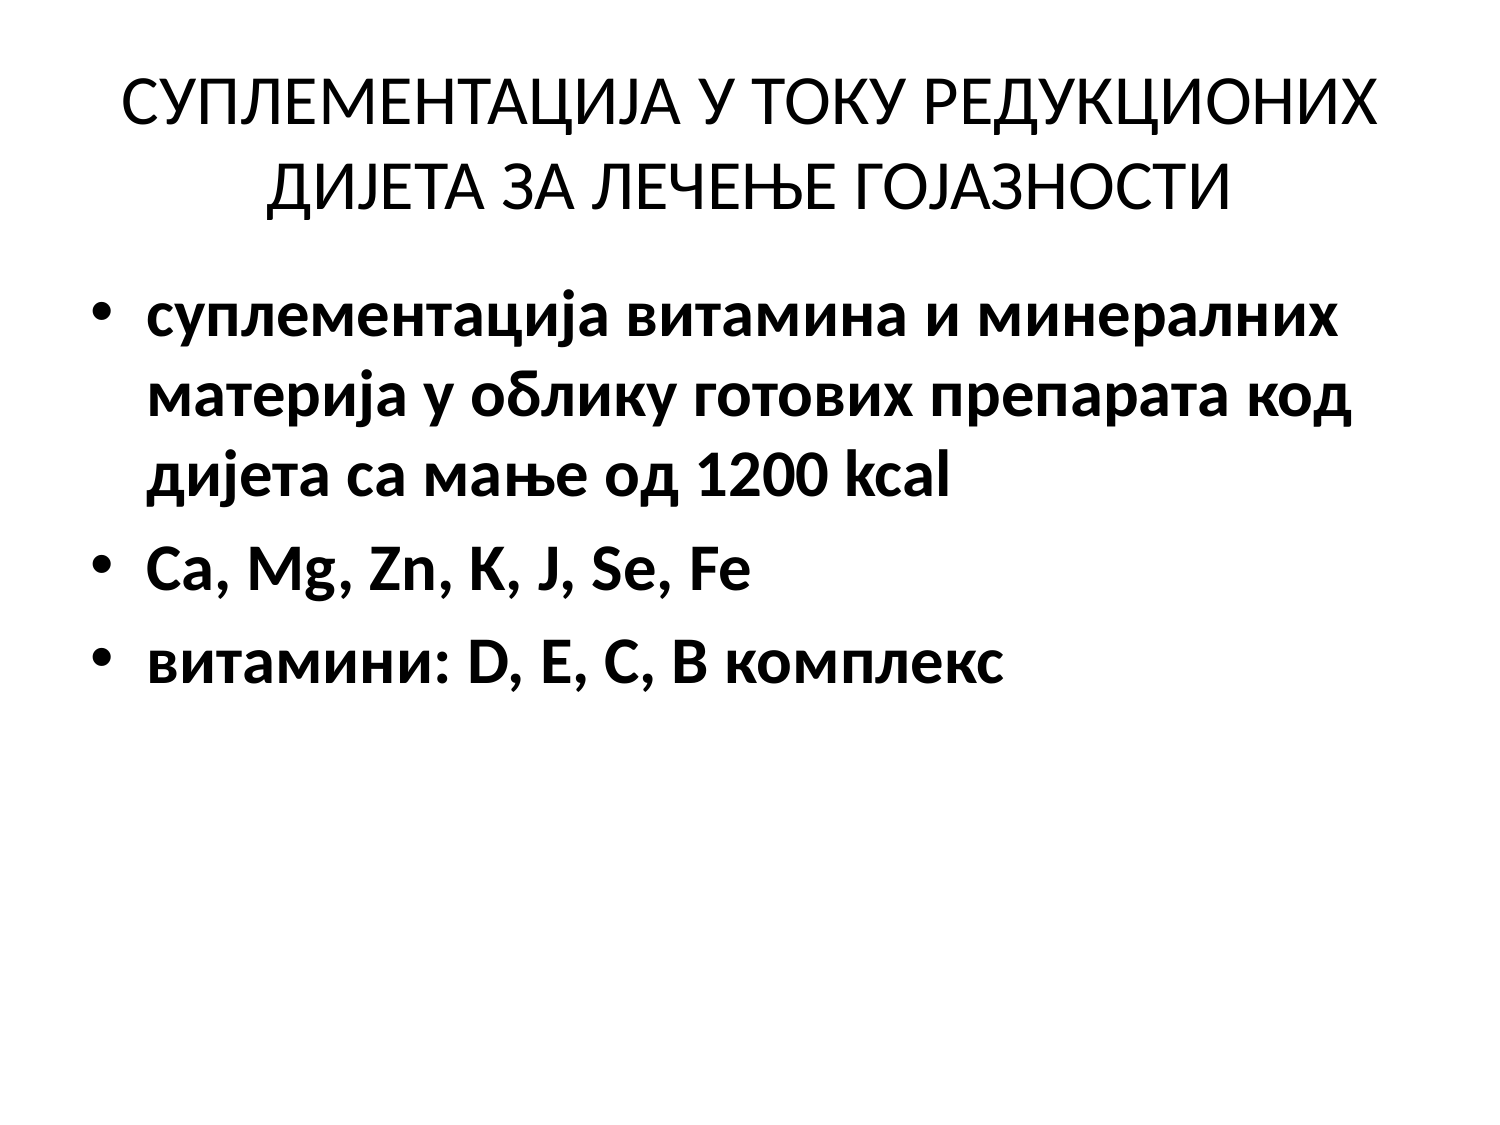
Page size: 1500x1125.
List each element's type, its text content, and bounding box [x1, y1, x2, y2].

title СУПЛЕМЕНТАЦИЈА У ТОКУ РЕДУКЦИОНИХ ДИЈЕТА ЗА ЛЕЧЕЊЕ ГОЈАЗНОСТИ [75, 45, 1425, 233]
list суплементација витамина и минералних материја у облику готових препарата код дијета са мање од 1200 kcal Ca, Mg, Zn, K, J, Se, Fe витамини: D, E, C, B комплекс [75, 262, 1425, 1005]
